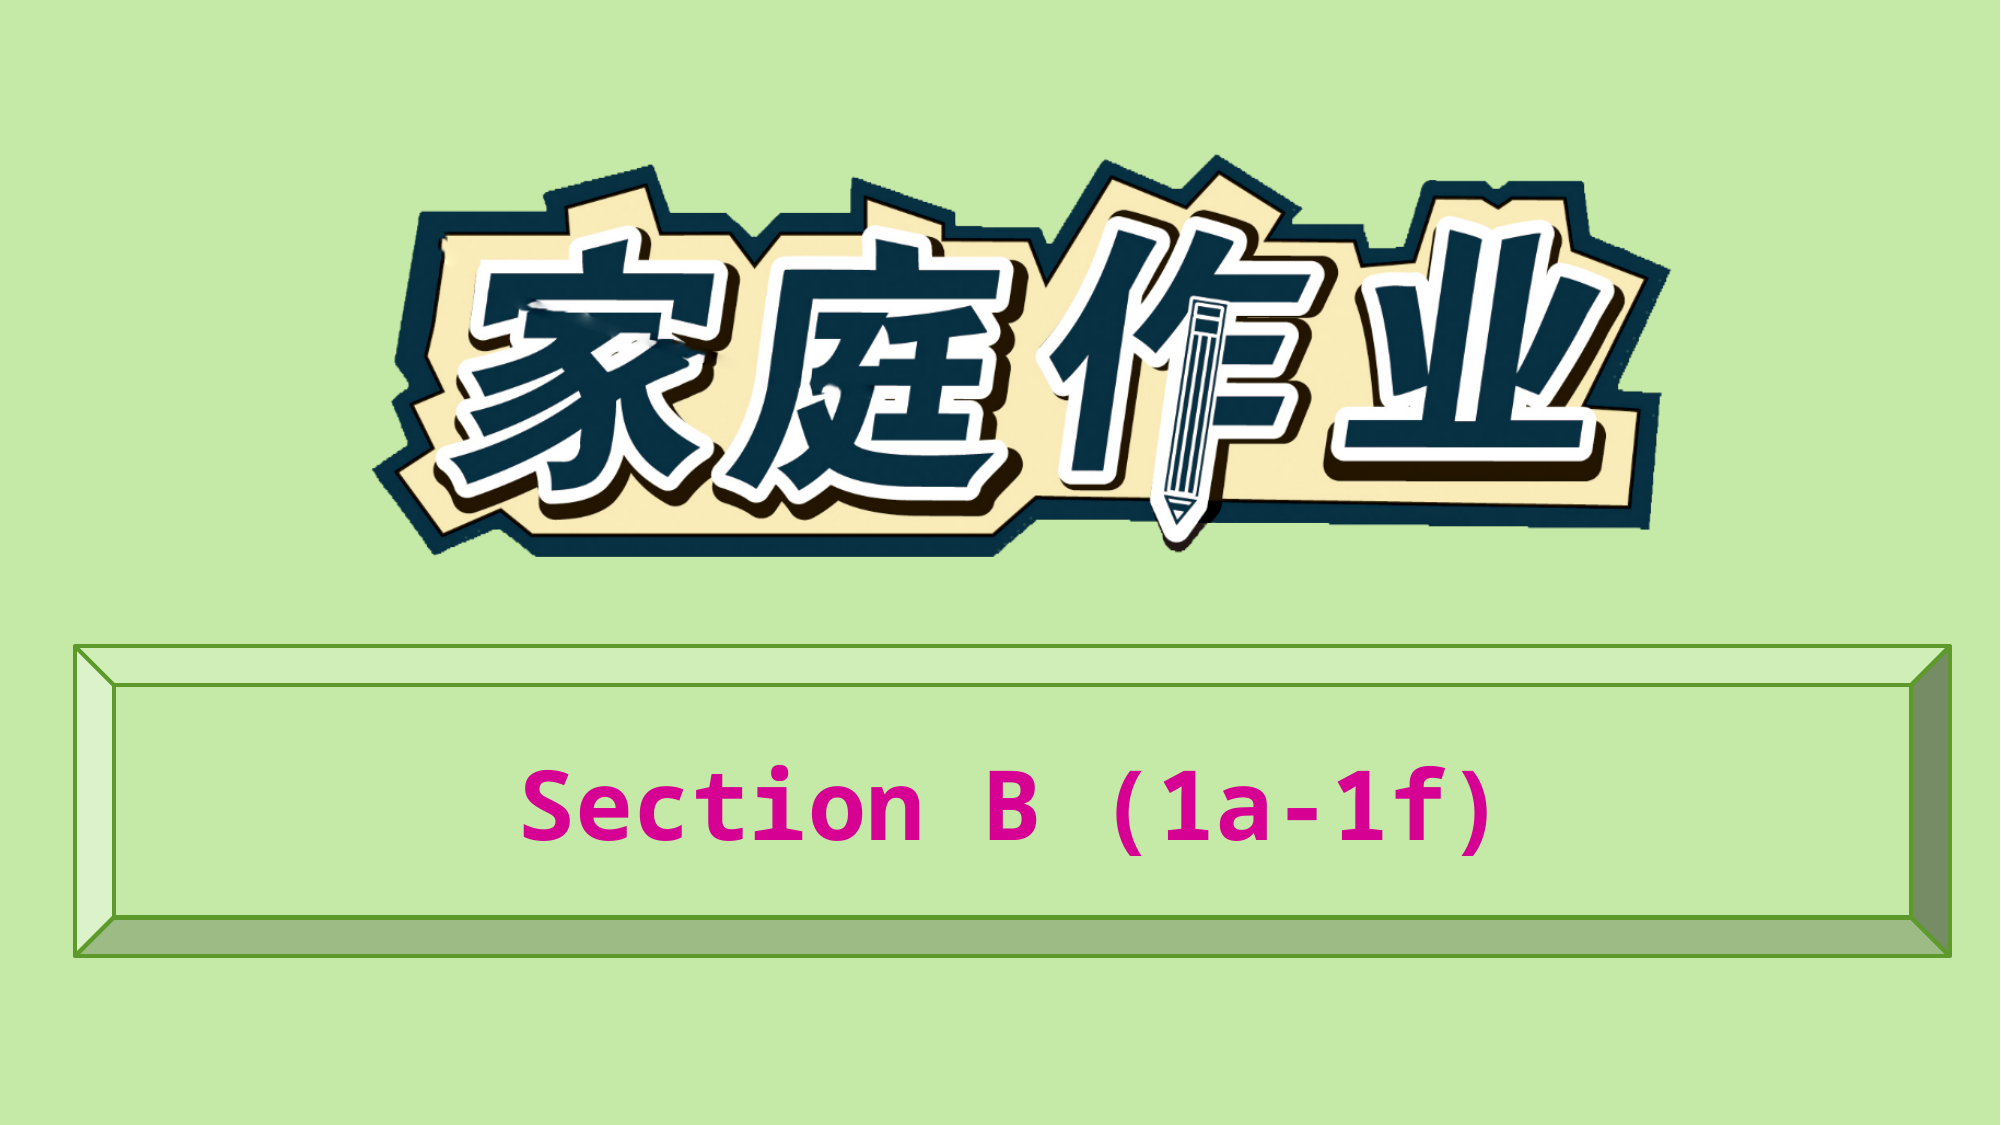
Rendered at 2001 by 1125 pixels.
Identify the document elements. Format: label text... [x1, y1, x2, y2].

picture [369, 87, 1675, 644]
text_box Section B (1a-1f) [73, 644, 1952, 958]
